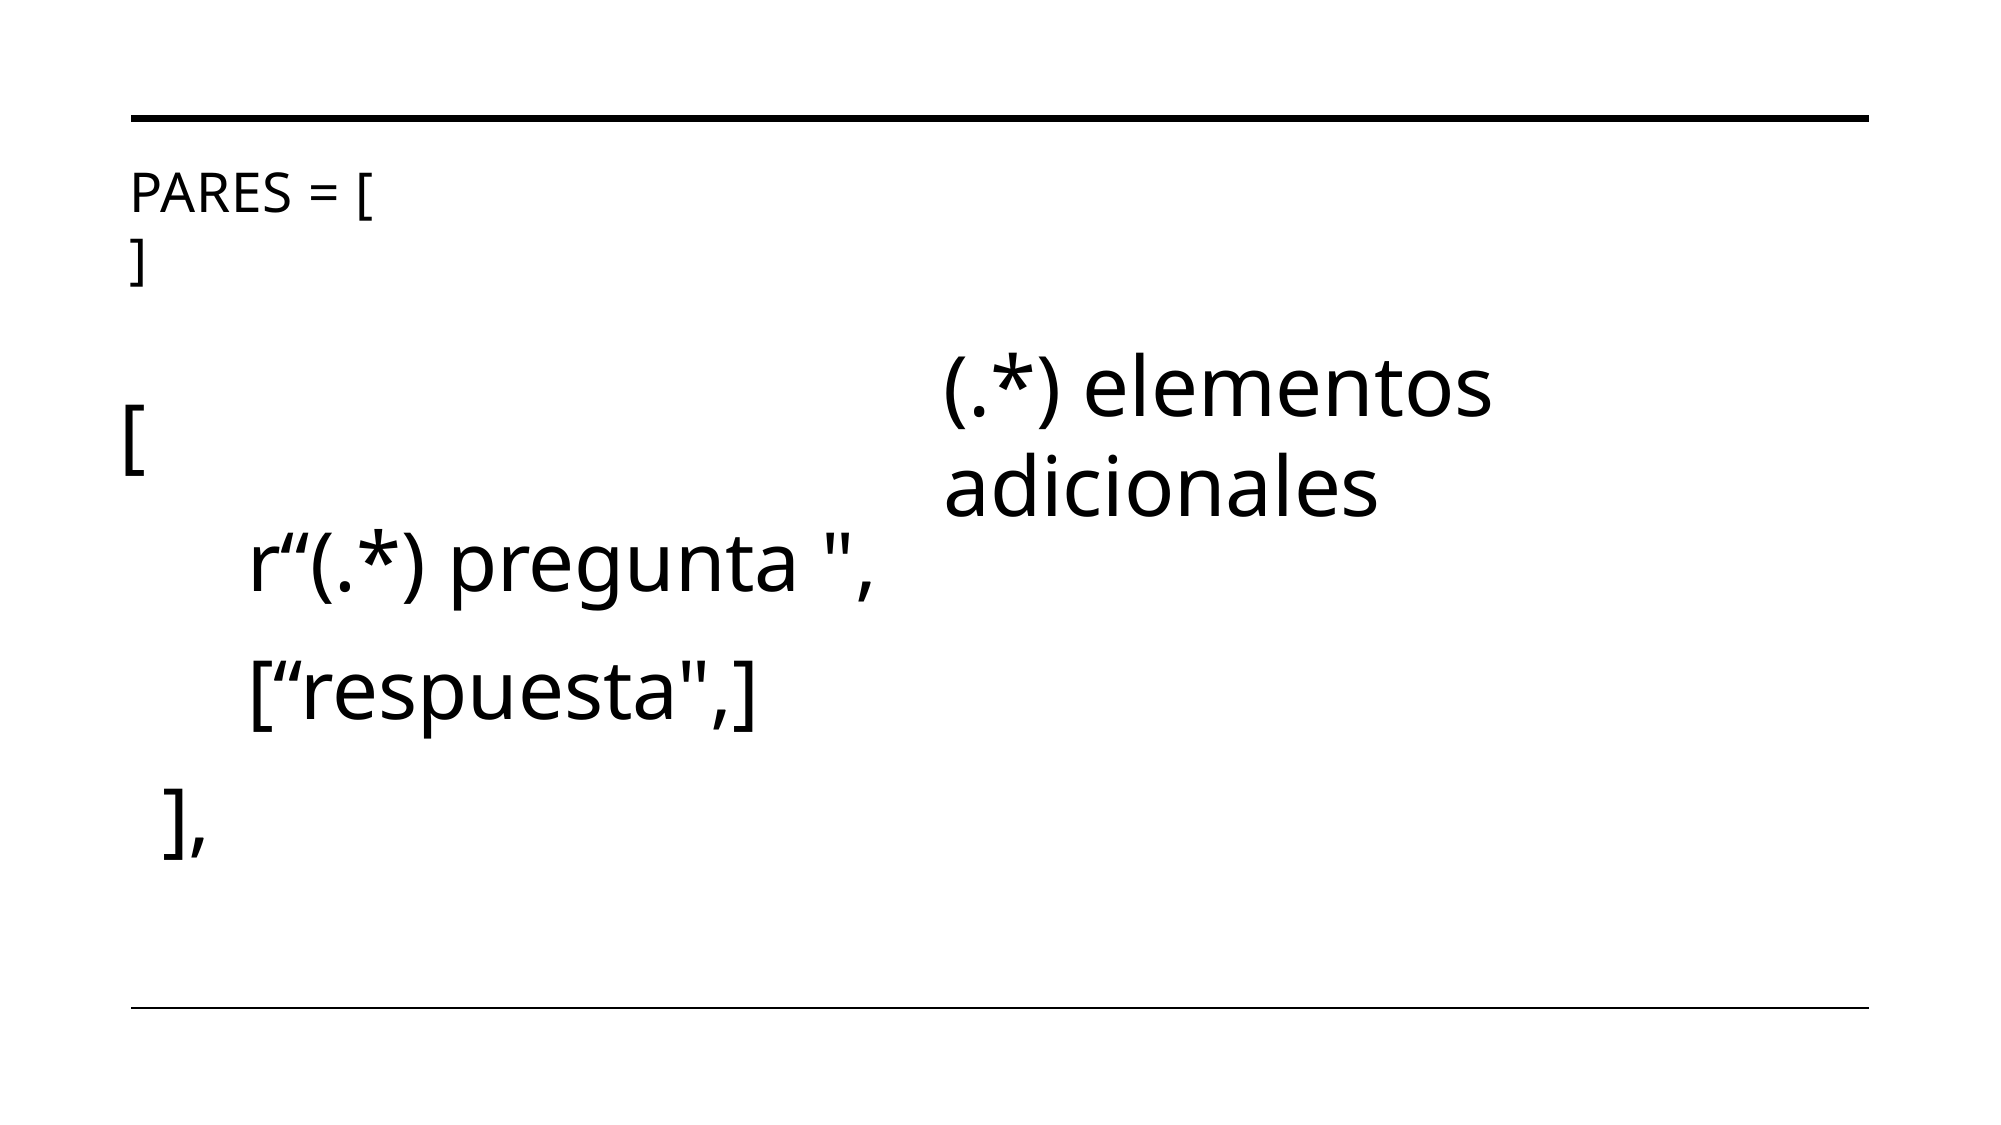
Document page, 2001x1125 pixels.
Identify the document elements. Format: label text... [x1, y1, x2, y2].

title pares = [ ] [114, 149, 1869, 365]
list [ r“(.*) pregunta ", [“respuesta",] ], [62, 364, 901, 978]
text_box (.*) elementos adicionales [928, 325, 1898, 541]
